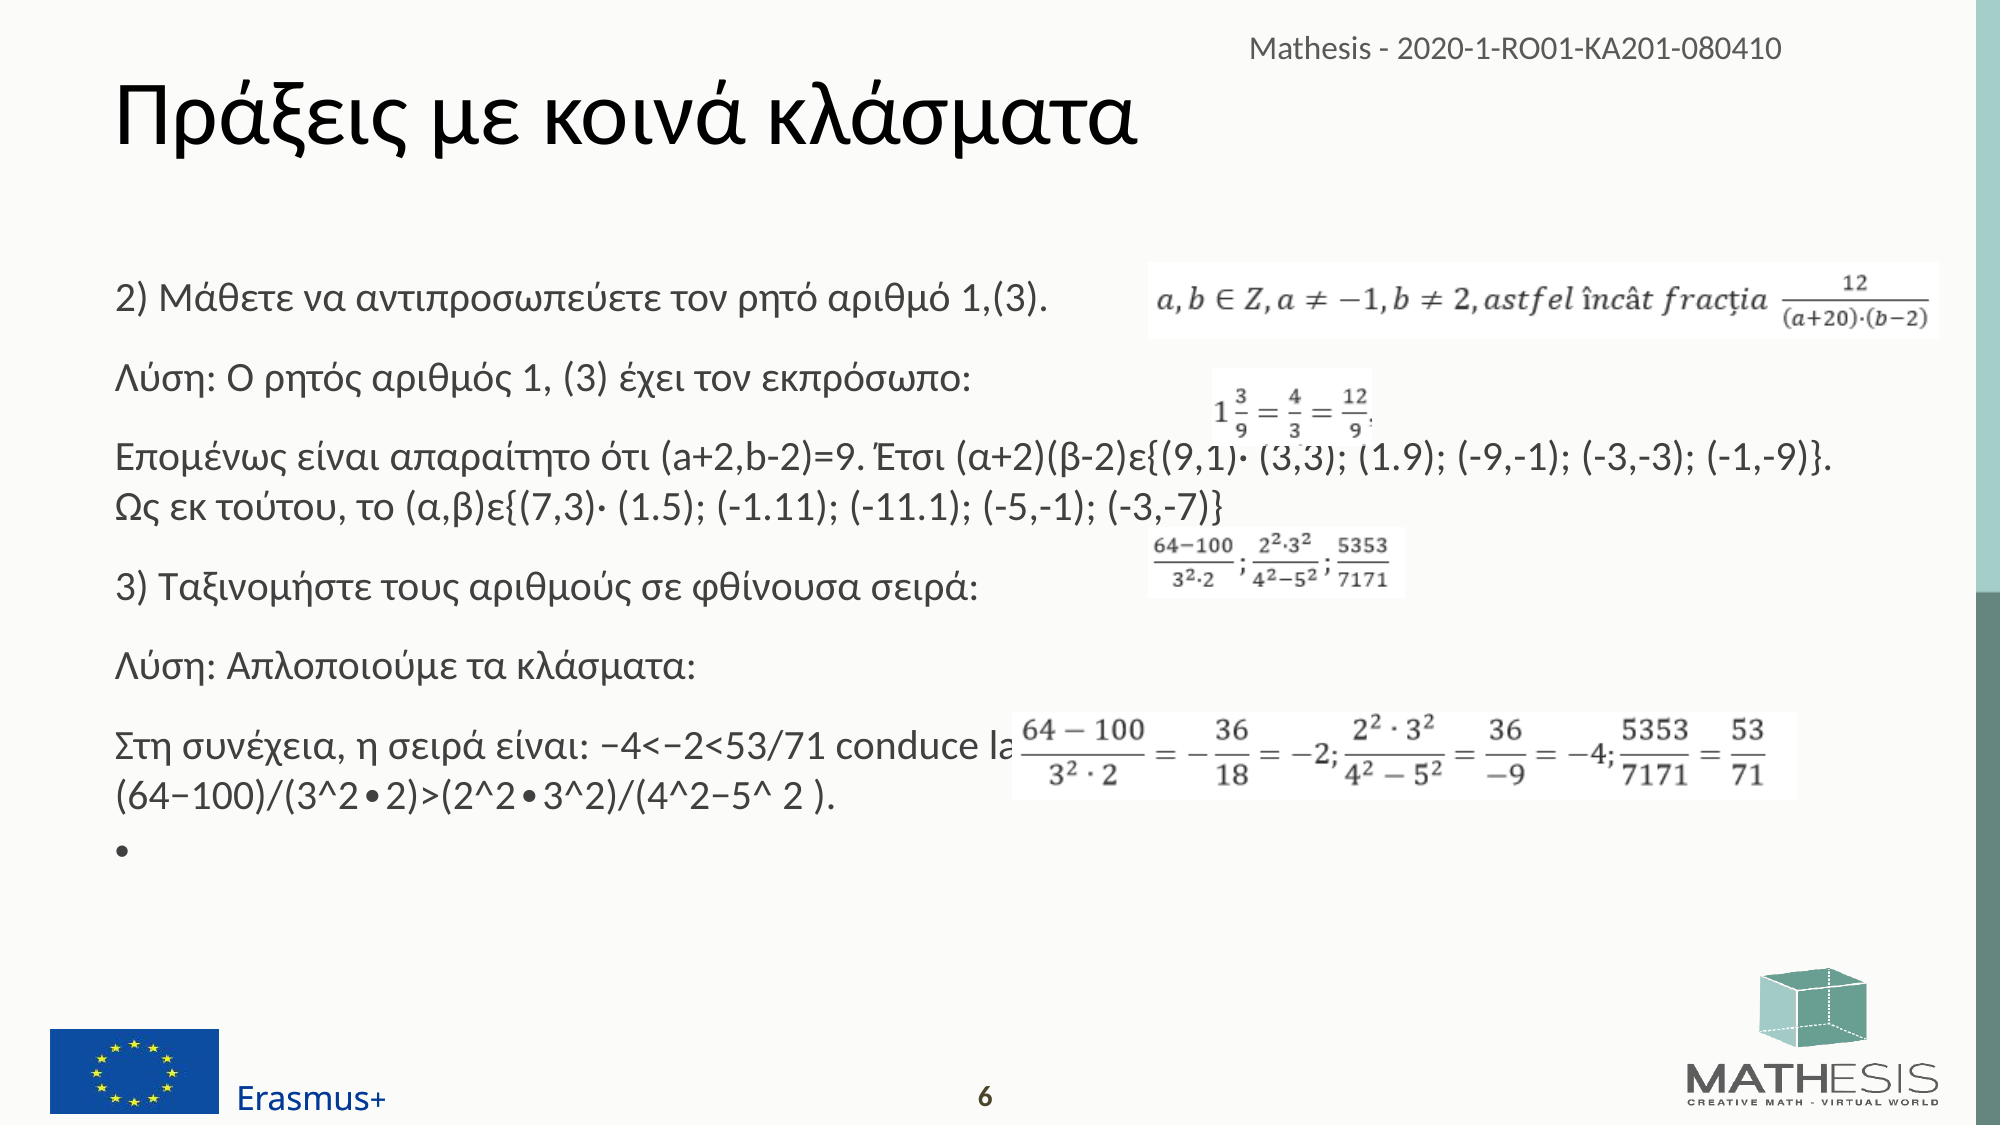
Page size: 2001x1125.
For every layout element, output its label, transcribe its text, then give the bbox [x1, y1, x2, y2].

picture [1147, 261, 1939, 339]
title Πράξεις με κοινά κλάσματα [99, 45, 1900, 233]
list 2) Μάθετε να αντιπροσωπεύετε τον ρητό αριθμό 1,(3). Λύση: Ο ρητός αριθμός 1, (3) έχει τον εκπρόσωπο: Επομένως είναι απαραίτητο ότι (a+2,b-2)=9. Έτσι (α+2)(β-2)ε{(9,1)· (3,3); (1.9); (-9,-1); (-3,-3); (-1,-9)}. Ως εκ τούτου, το (α,β)ε{(7,3)· (1.5); (-1.11); (-11.1); (-5,-1); (-3,-7)} 3) Ταξινομήστε τους αριθμούς σε φθίνουσα σειρά: Λύση: Απλοποιούμε τα κλάσματα: Στη συνέχεια, η σειρά είναι: −4<−2<53/71 conduce la 5353/7171> (64−100)/(3^2∙2)>(2^2∙3^2)/(4^2−5^ 2 ). [99, 262, 1900, 1005]
picture [1011, 712, 1797, 801]
picture [50, 1029, 219, 1114]
picture [1147, 527, 1405, 598]
picture [1211, 368, 1372, 446]
